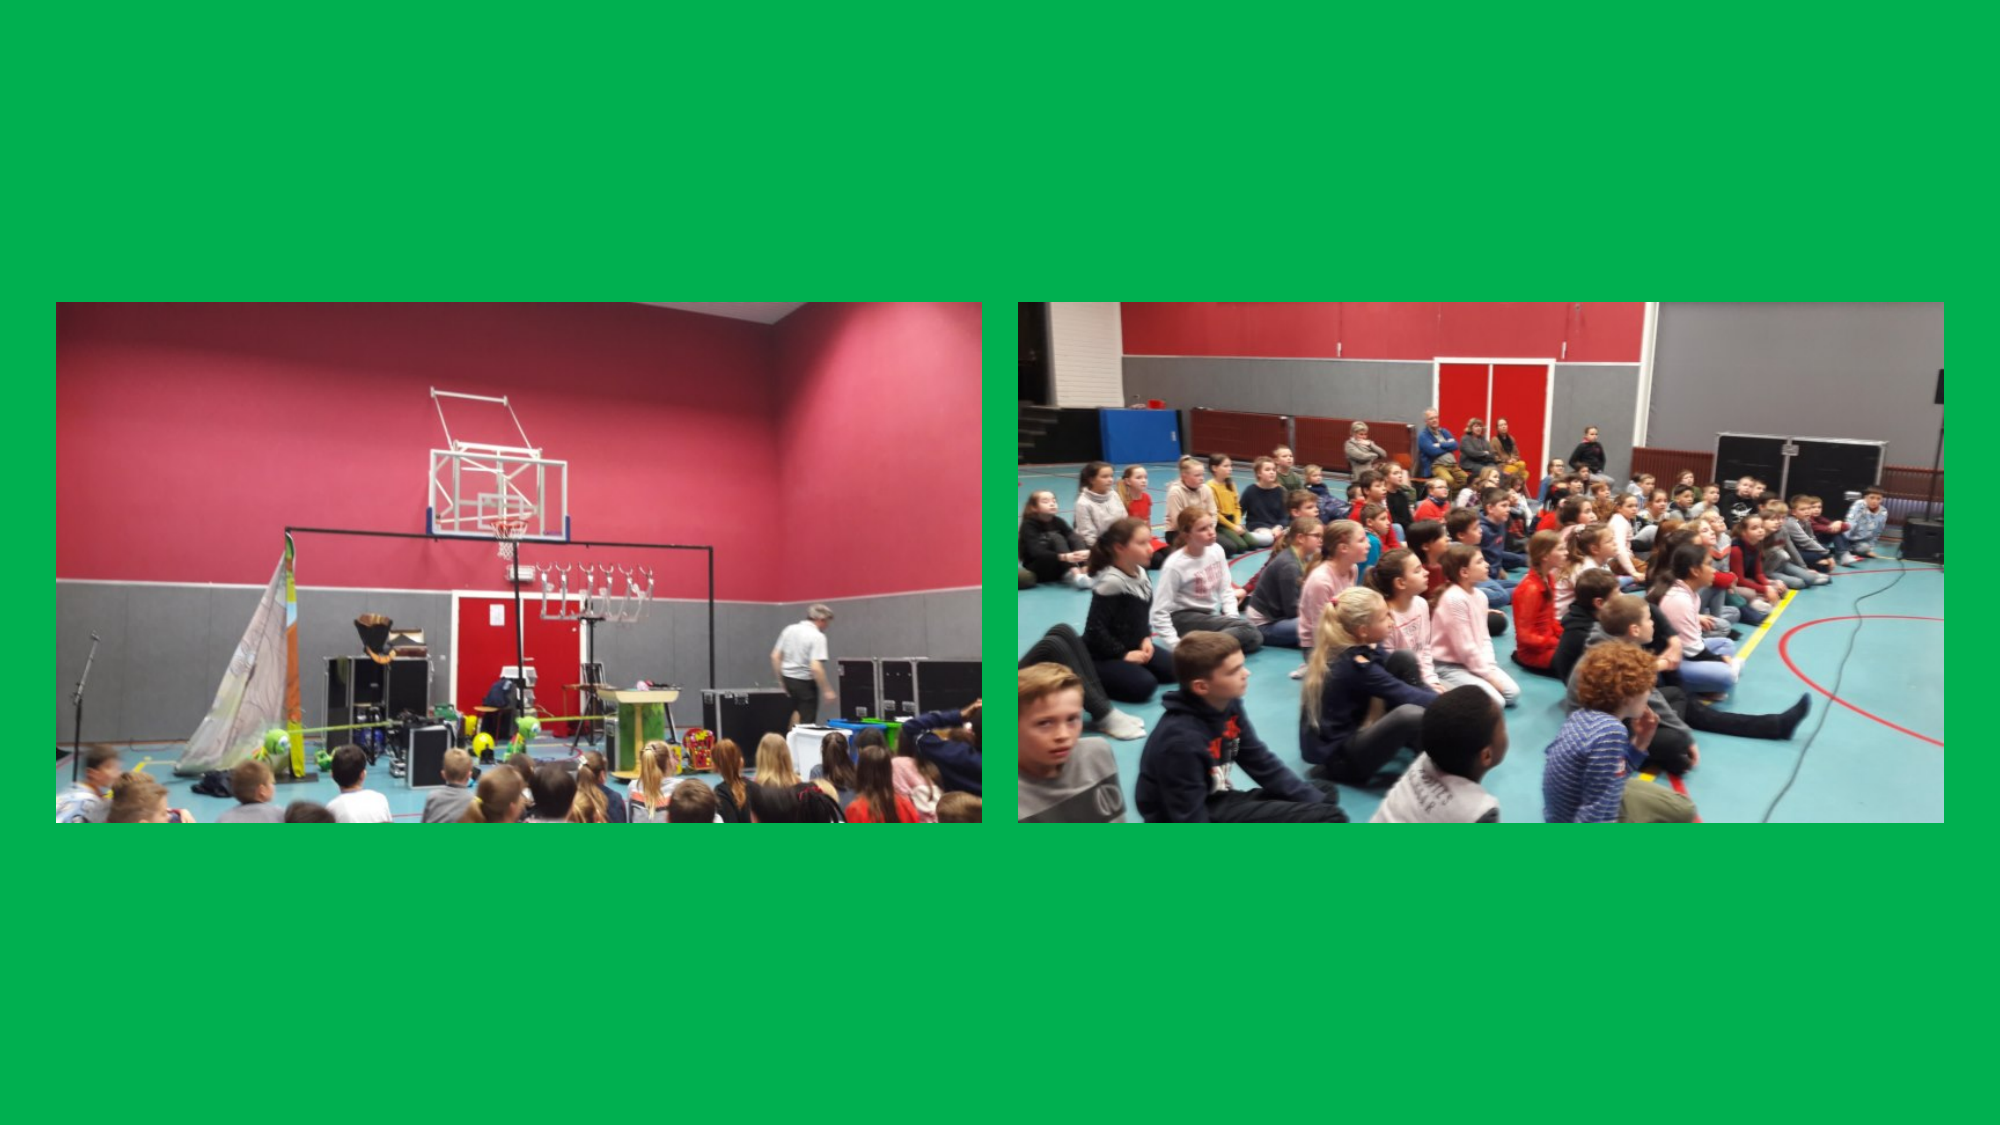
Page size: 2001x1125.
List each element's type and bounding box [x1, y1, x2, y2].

picture [56, 302, 982, 823]
picture [1018, 302, 1944, 823]
